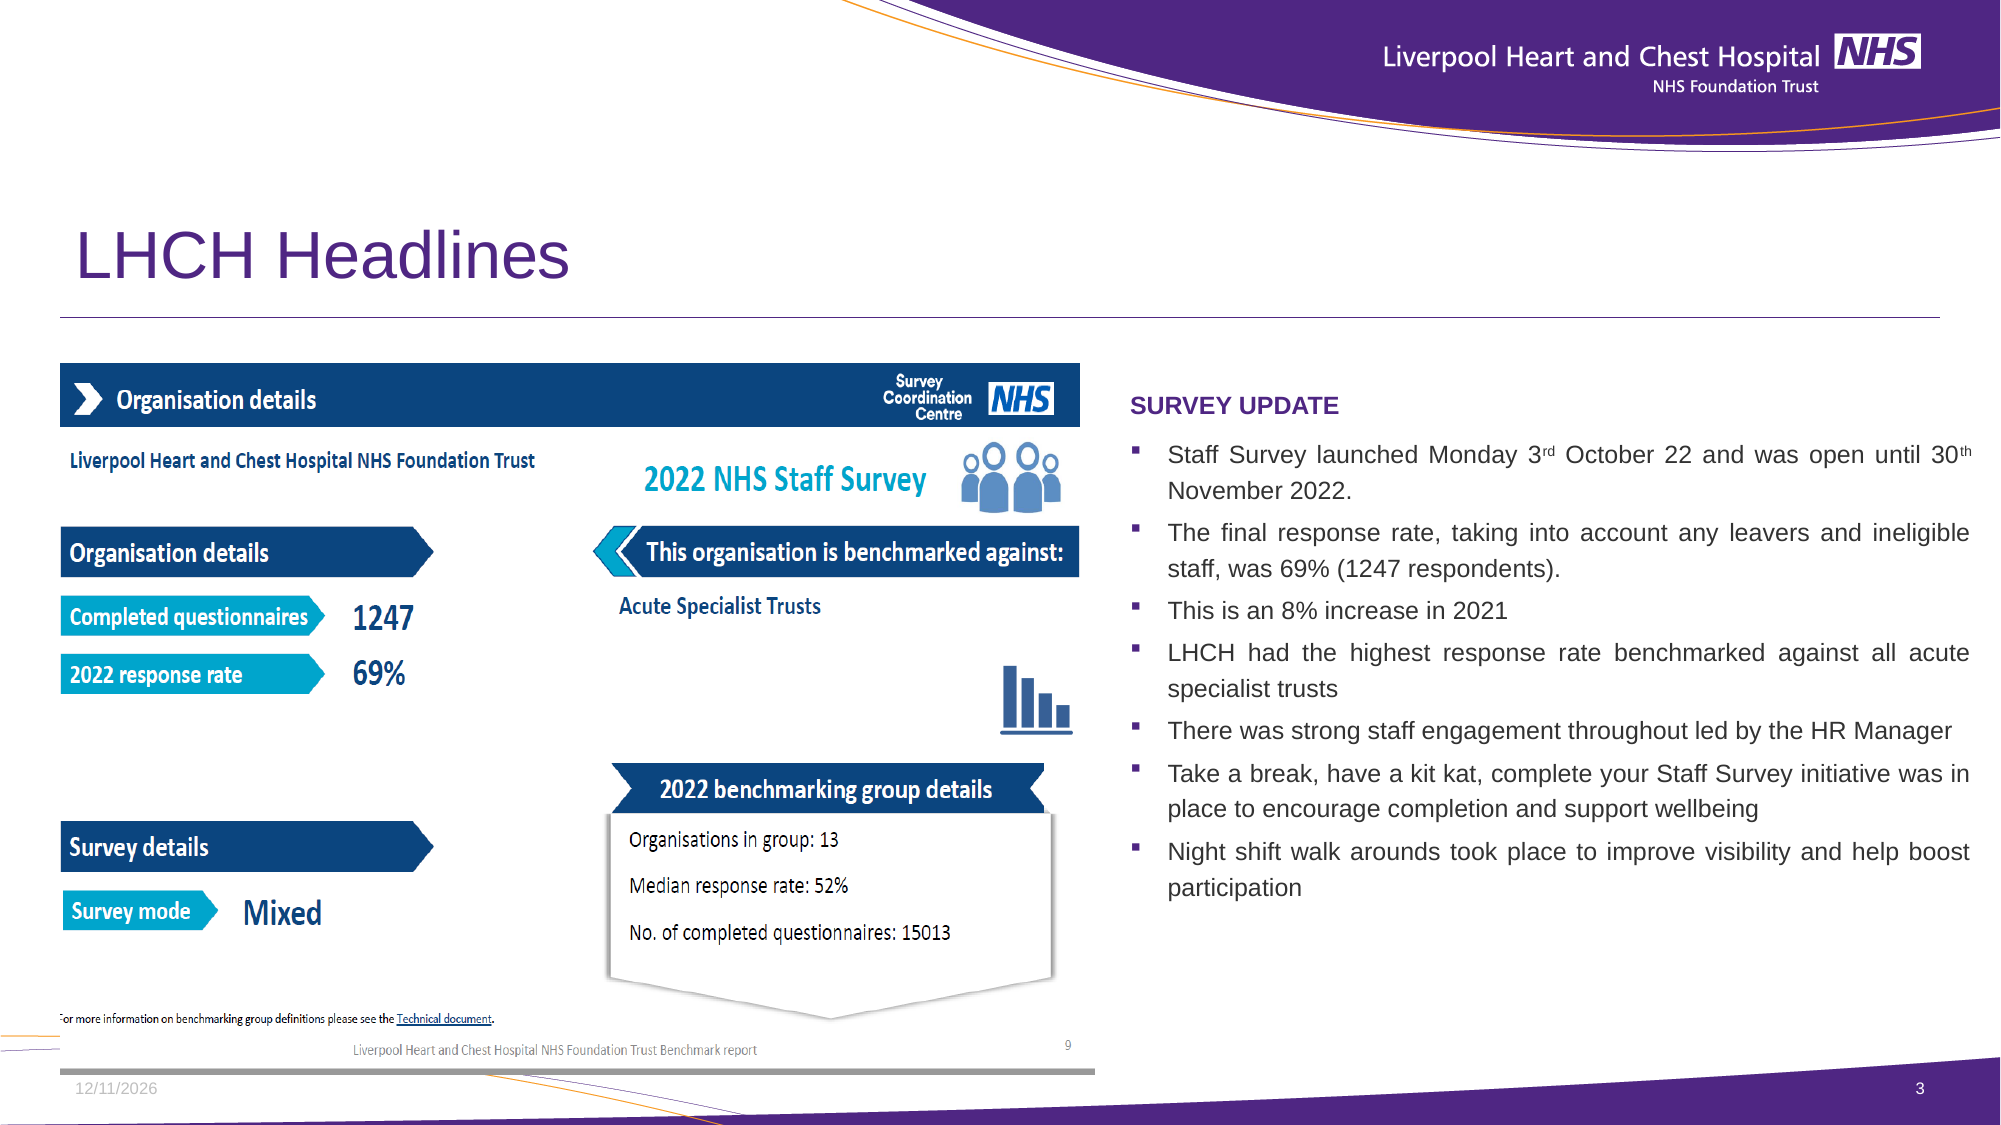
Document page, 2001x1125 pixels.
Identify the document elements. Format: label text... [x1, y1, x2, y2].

picture [0, 0, 2001, 1125]
slide_number 3 [1489, 1058, 1940, 1118]
text_box SURVEY UPDATE Staff Survey launched Monday 3rd October 22 and was open until 30th November 2022. The final response rate, taking into account any leavers and ineligible staff, was 69% (1247 respondents). This is an 8% increase in 2021 LHCH had the highest response rate benchmarked against all acute specialist trusts There was strong staff engagement throughout led by the HR Manager Take a break, have a kit kat, complete your Staff Survey initiative was in place to encourage completion and support wellbeing Night shift walk arounds took place to improve visibility and help boost participation [1105, 327, 1988, 1005]
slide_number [60, 1075, 511, 1118]
title LHCH Headlines [60, 189, 1940, 328]
